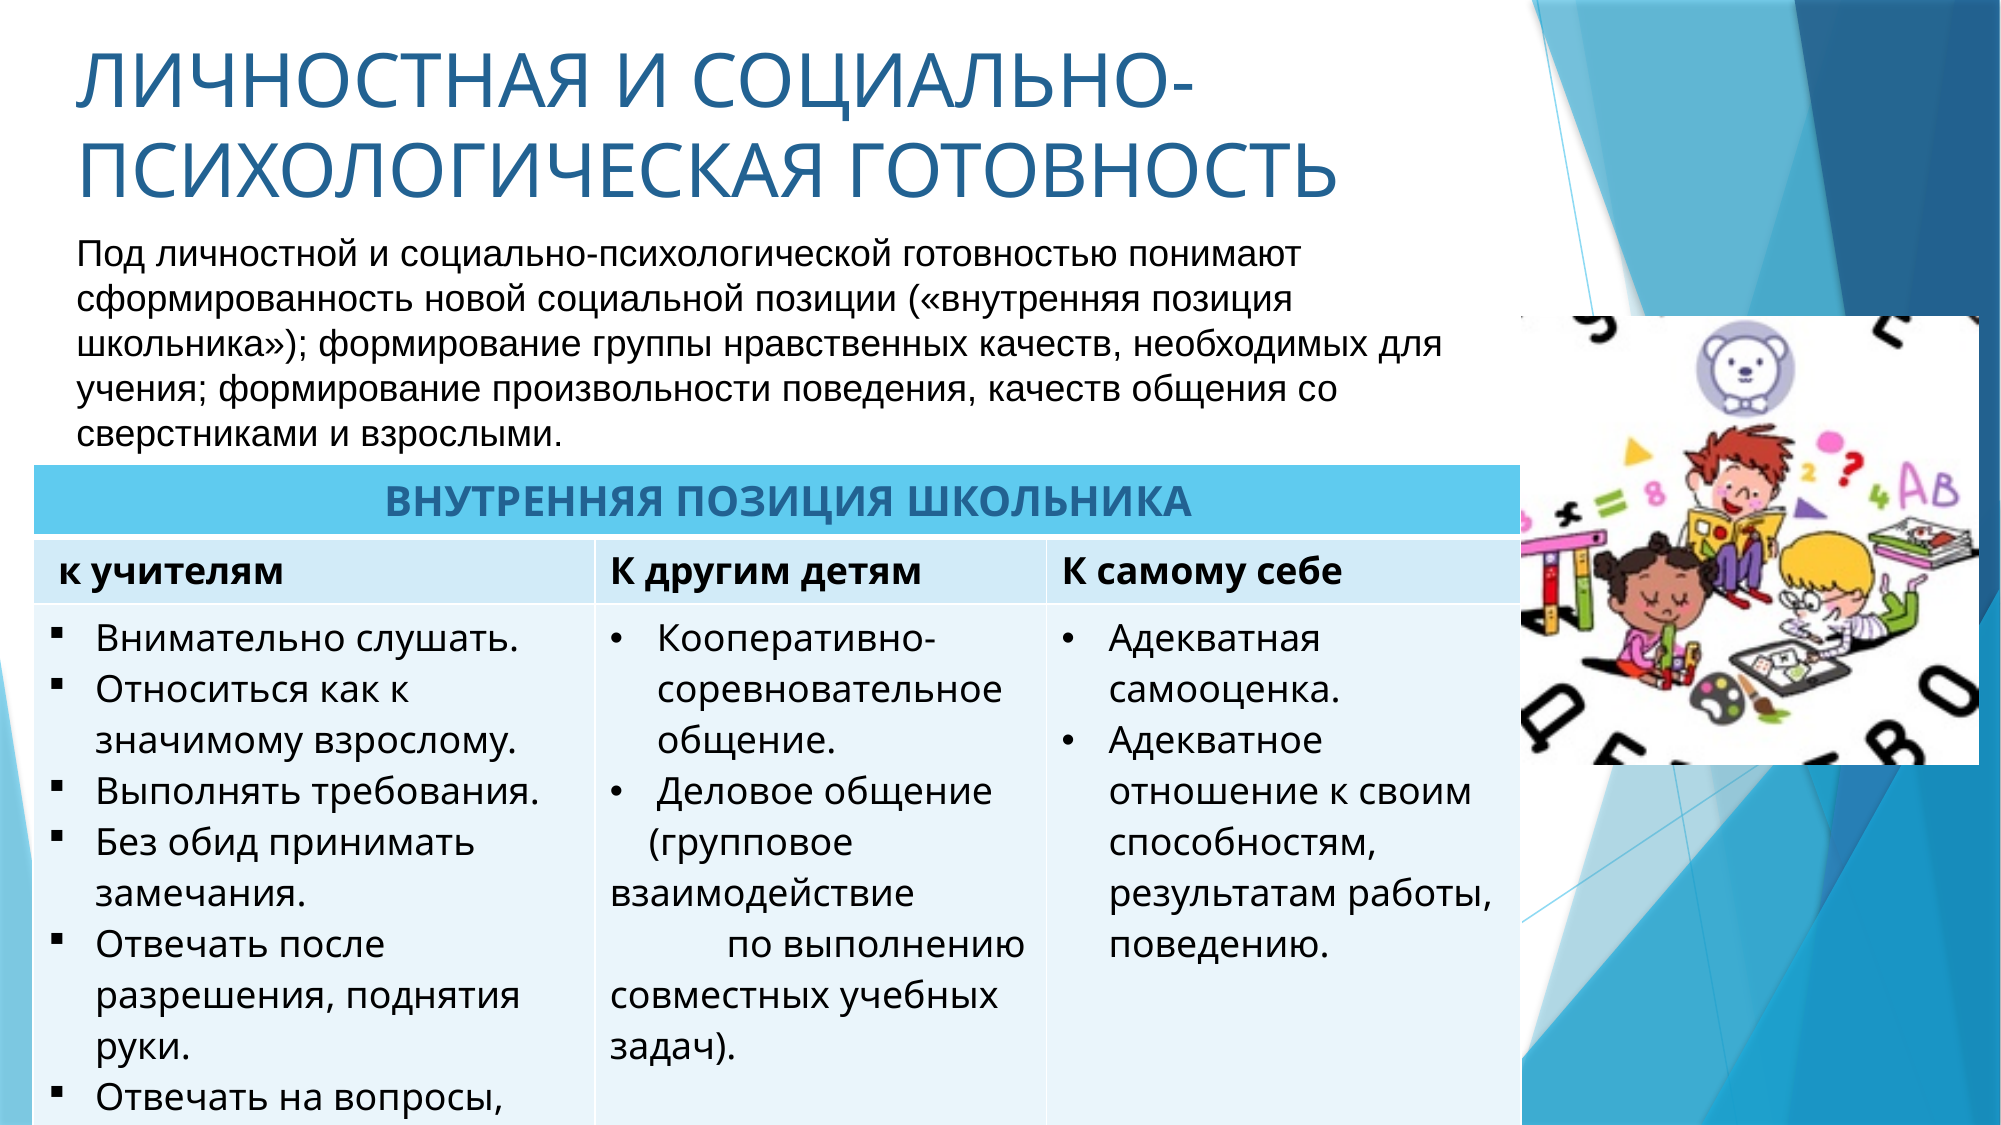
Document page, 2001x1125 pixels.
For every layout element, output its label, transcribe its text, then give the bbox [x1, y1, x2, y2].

table_header ВНУТРЕННЯЯ ПОЗИЦИЯ ШКОЛЬНИКА [34, 465, 1515, 534]
table_cell Кооперативно-соревновательное общение. Деловое общение (групповое взаимодействие по выполнению совместных учебных задач). [596, 605, 1046, 1125]
title ЛИЧНОСТНАЯ И СОЦИАЛЬНО-ПСИХОЛОГИЧЕСКАЯ ГОТОВНОСТЬ [61, 24, 1522, 221]
table_cell Внимательно слушать. Относиться как к значимому взрослому. Выполнять требования. Без обид принимать замечания. Отвечать после разрешения, поднятия руки. Отвечать на вопросы, задавать вопросы по делу. [34, 605, 594, 1125]
table_cell к учителям [34, 540, 594, 603]
table_cell К другим детям [596, 540, 1046, 603]
picture [1520, 315, 1979, 766]
table_cell Адекватная самооценка. Адекватное отношение к своим способностям, результатам работы, поведению. [1047, 605, 1520, 1125]
text_box Под личностной и социально-психологической готовностью понимают сформированность новой социальной позиции («внутренняя позиция школьника»); формирование группы нравственных качеств, необходимых для учения; формирование произвольности поведения, качеств общения со сверстниками и взрослыми. [61, 221, 1522, 462]
table_cell К самому себе [1047, 540, 1515, 603]
